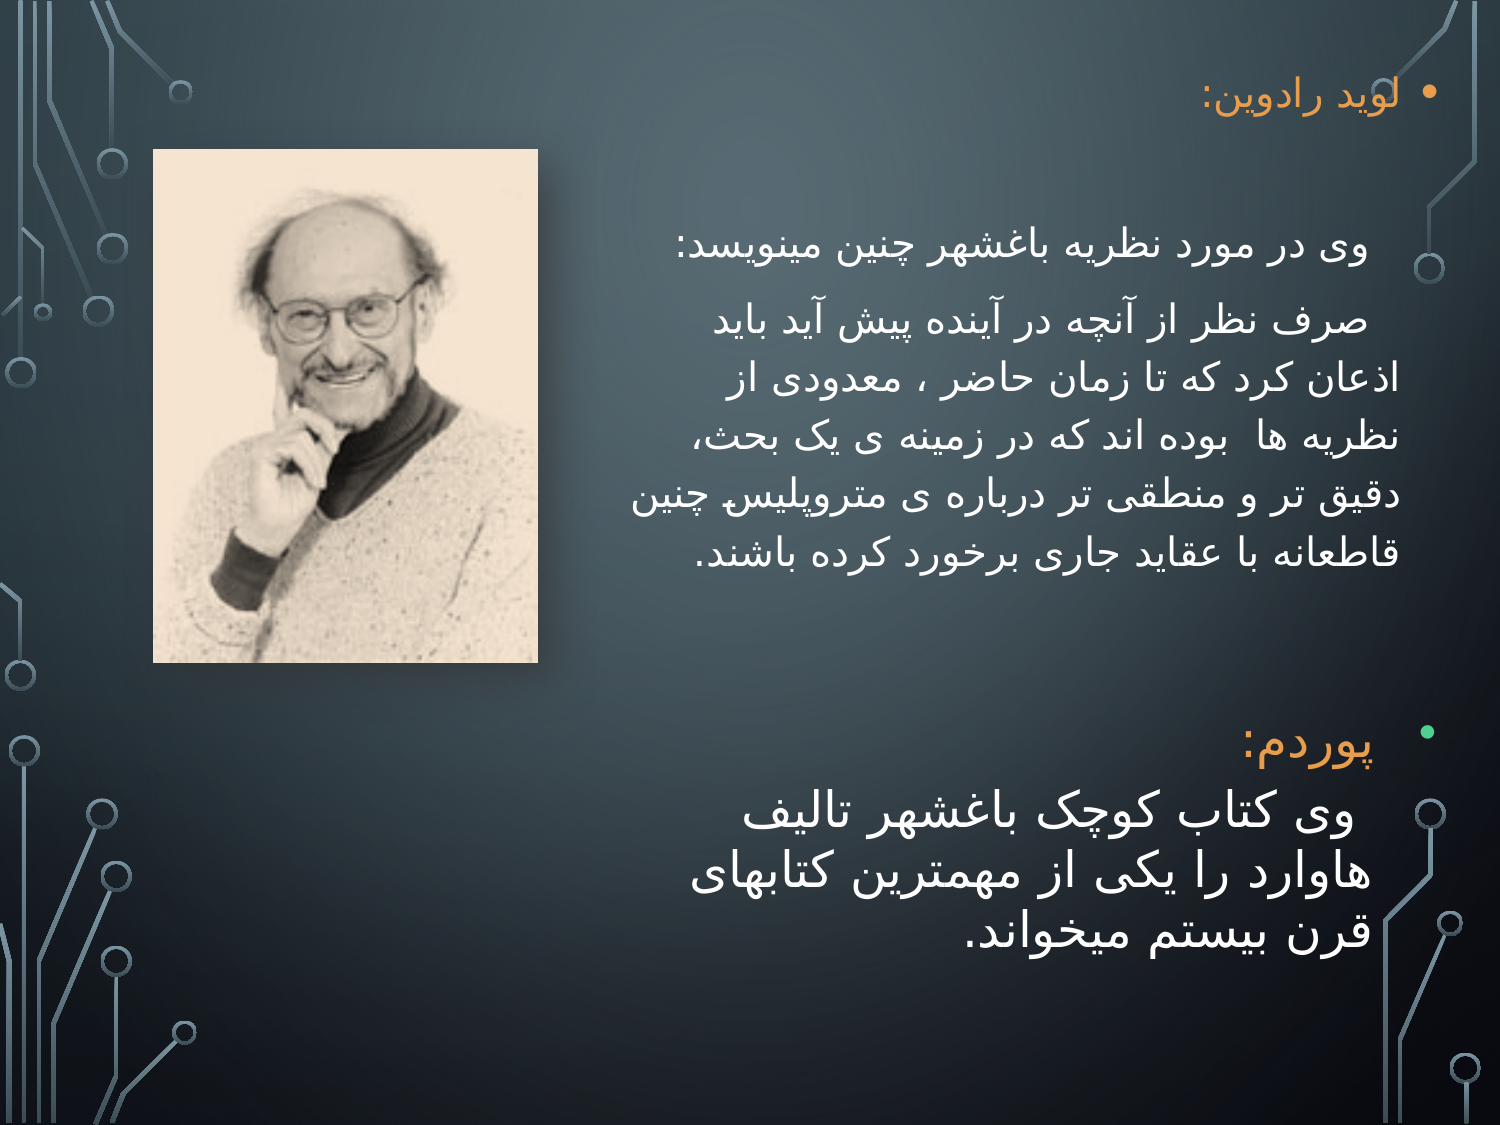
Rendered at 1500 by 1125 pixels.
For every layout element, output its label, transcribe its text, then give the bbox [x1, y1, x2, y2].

picture [152, 149, 538, 663]
list لوید رادوین: وی در مورد نظریه باغشهر چنین مینویسد: صرف نظر از آنچه در آینده پیش آید باید اذعان کرد که تا زمان حاضر ، معدودی از نظریه ها بوده اند که در زمینه ی یک بحث، دقیق تر و منطقی تر درباره ی متروپلیس چنین قاطعانه با عقاید جاری برخورد کرده باشند. [612, 50, 1450, 638]
text_box پوردم: وی کتاب کوچک باغشهر تالیف هاوارد را یکی از مهمترین کتابهای قرن بیستم میخواند. [624, 699, 1463, 1050]
